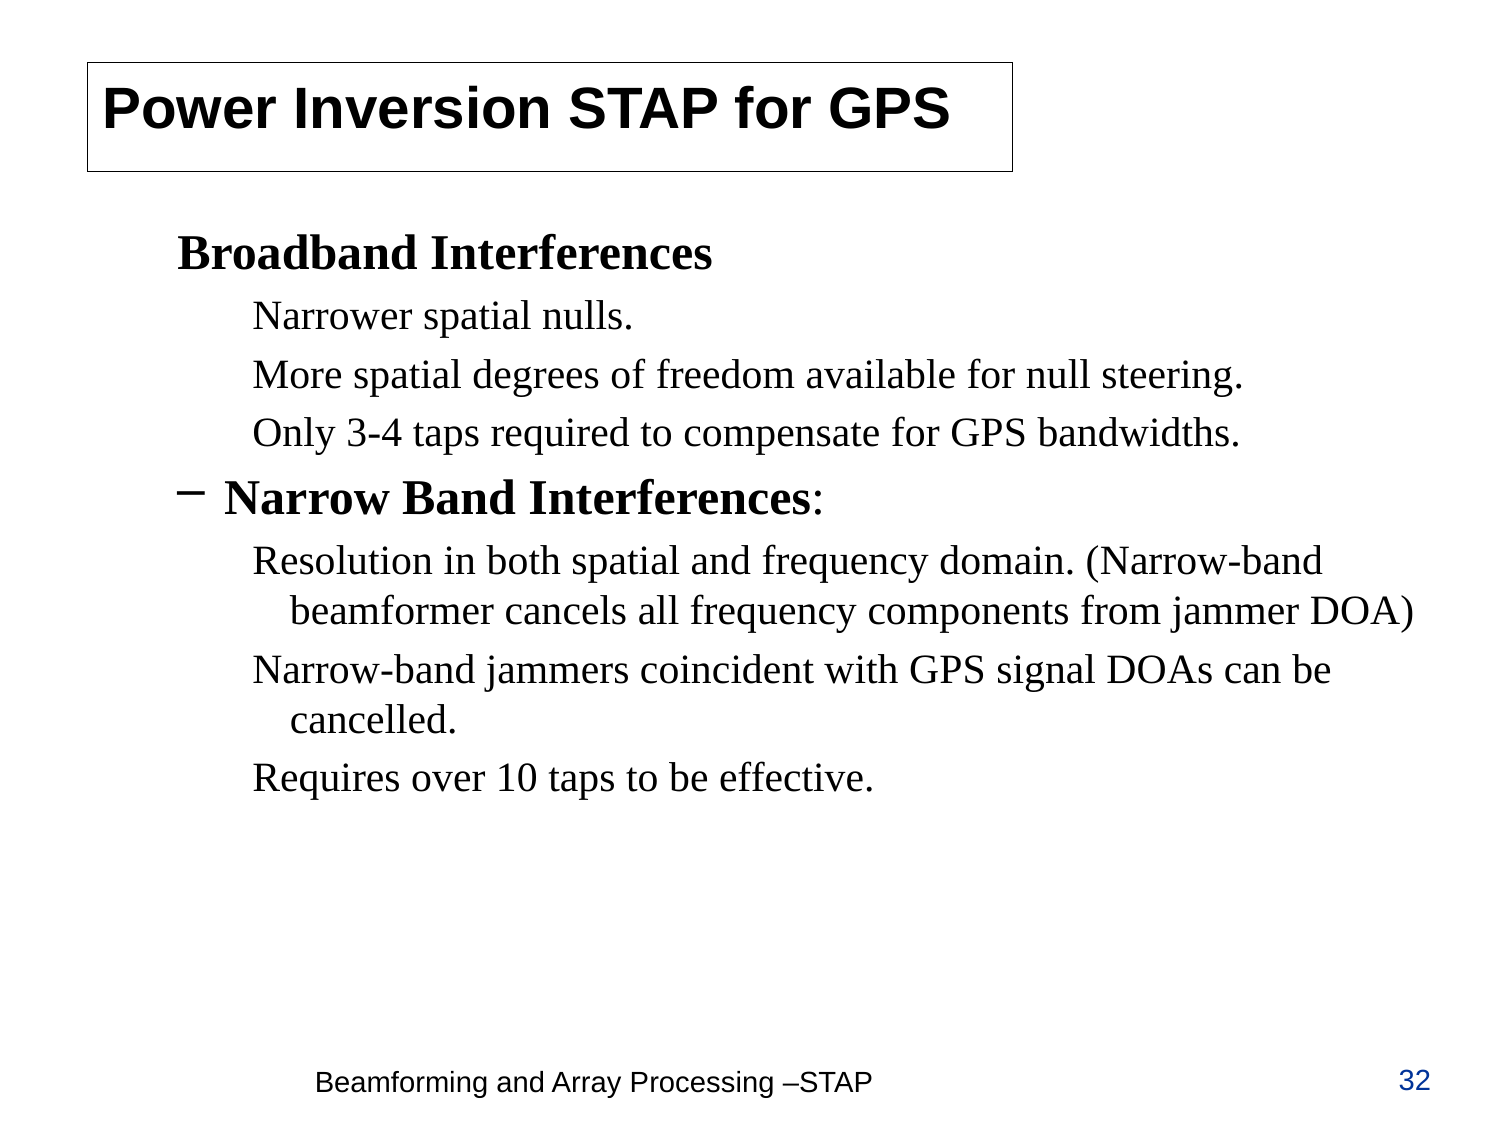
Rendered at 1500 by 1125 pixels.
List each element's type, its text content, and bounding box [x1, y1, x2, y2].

text_box Broadband Interferences Narrower spatial nulls. More spatial degrees of freedom available for null steering. Only 3-4 taps required to compensate for GPS bandwidths. Narrow Band Interferences: Resolution in both spatial and frequency domain. (Narrow-band beamformer cancels all frequency components from jammer DOA) Narrow-band jammers coincident with GPS signal DOAs can be cancelled. Requires over 10 taps to be effective. [87, 212, 1450, 975]
title Power Inversion STAP for GPS [87, 62, 1013, 172]
slide_number 32 [1207, 1055, 1447, 1102]
